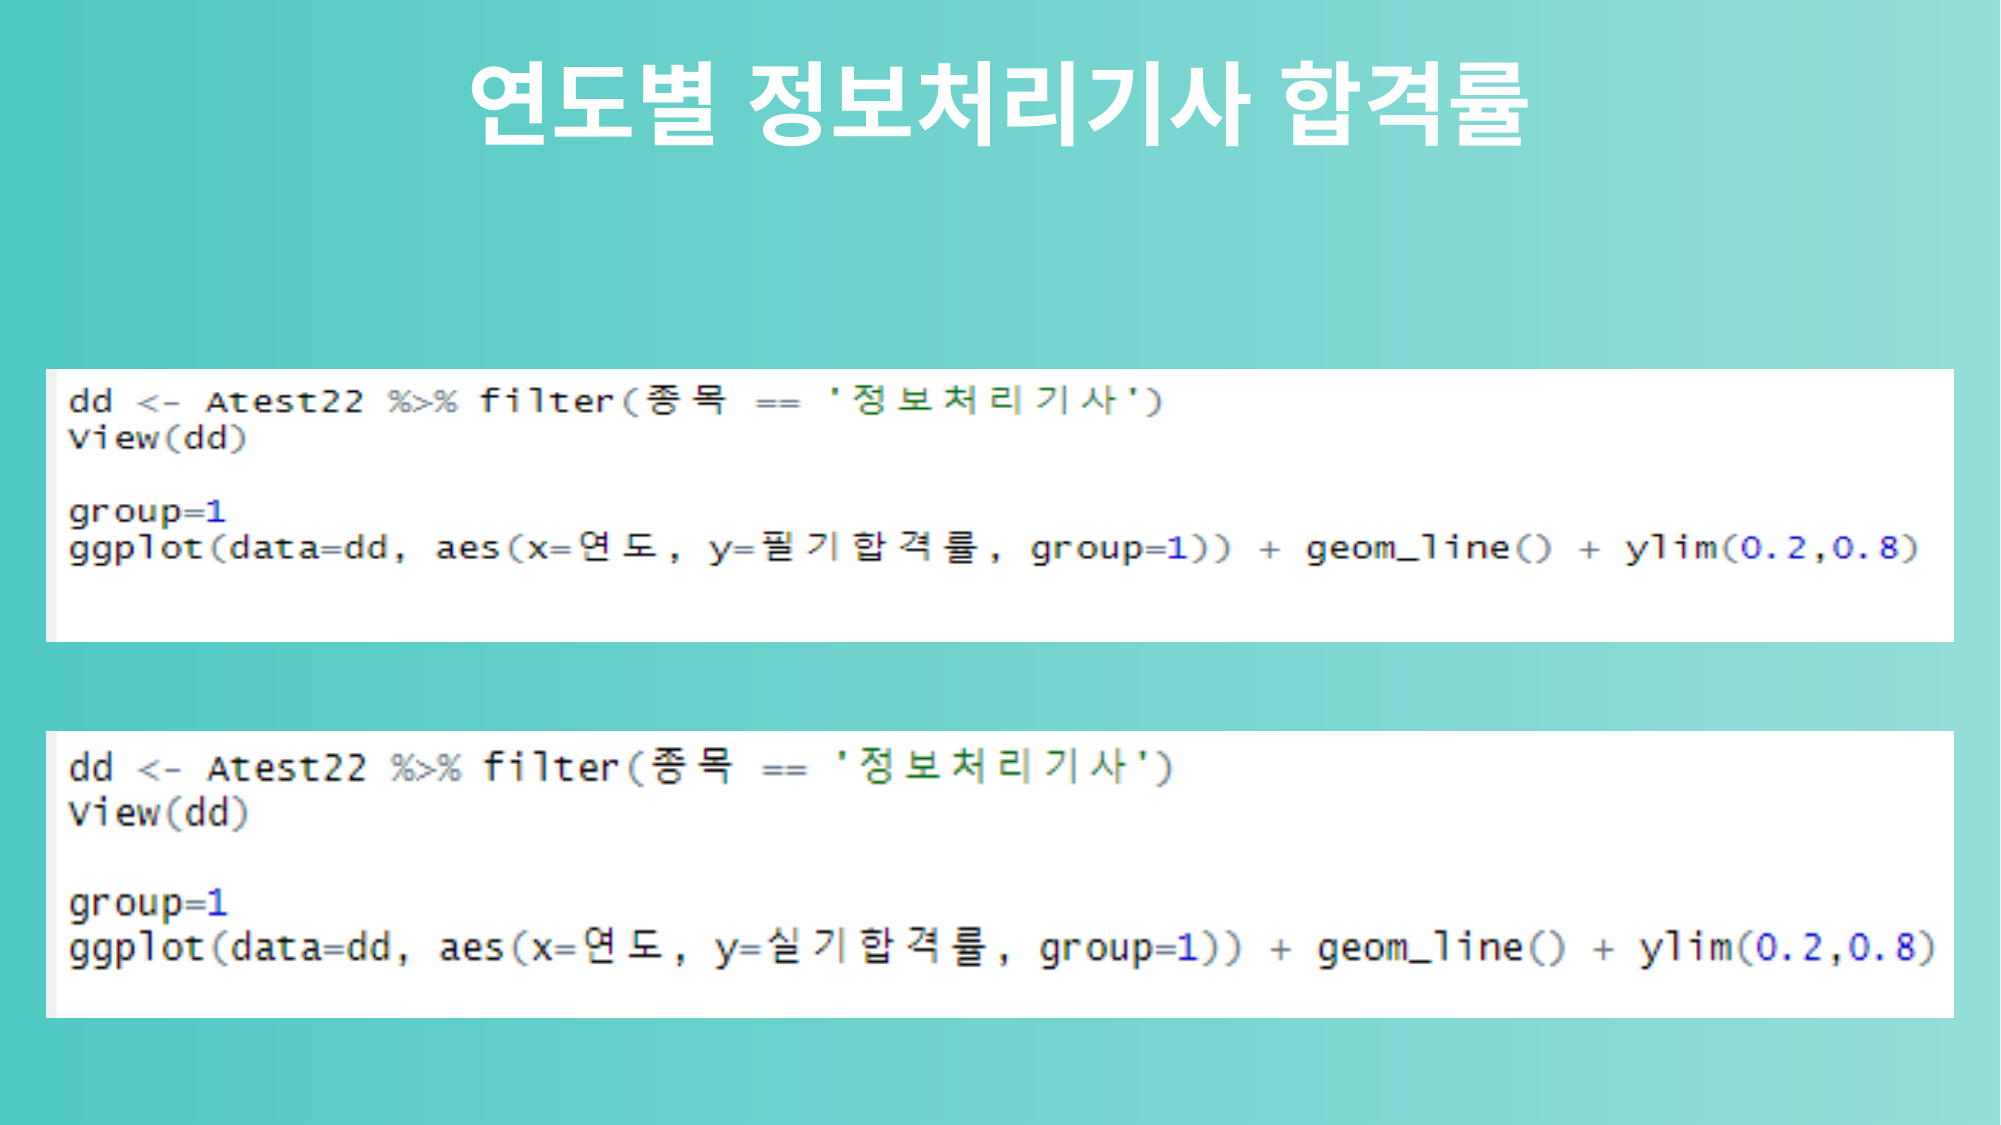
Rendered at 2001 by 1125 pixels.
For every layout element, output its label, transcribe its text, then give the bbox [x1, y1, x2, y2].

picture [0, 0, 2001, 1125]
text_box 연도별 정보처리기사 합격률 [0, 0, 2000, 218]
